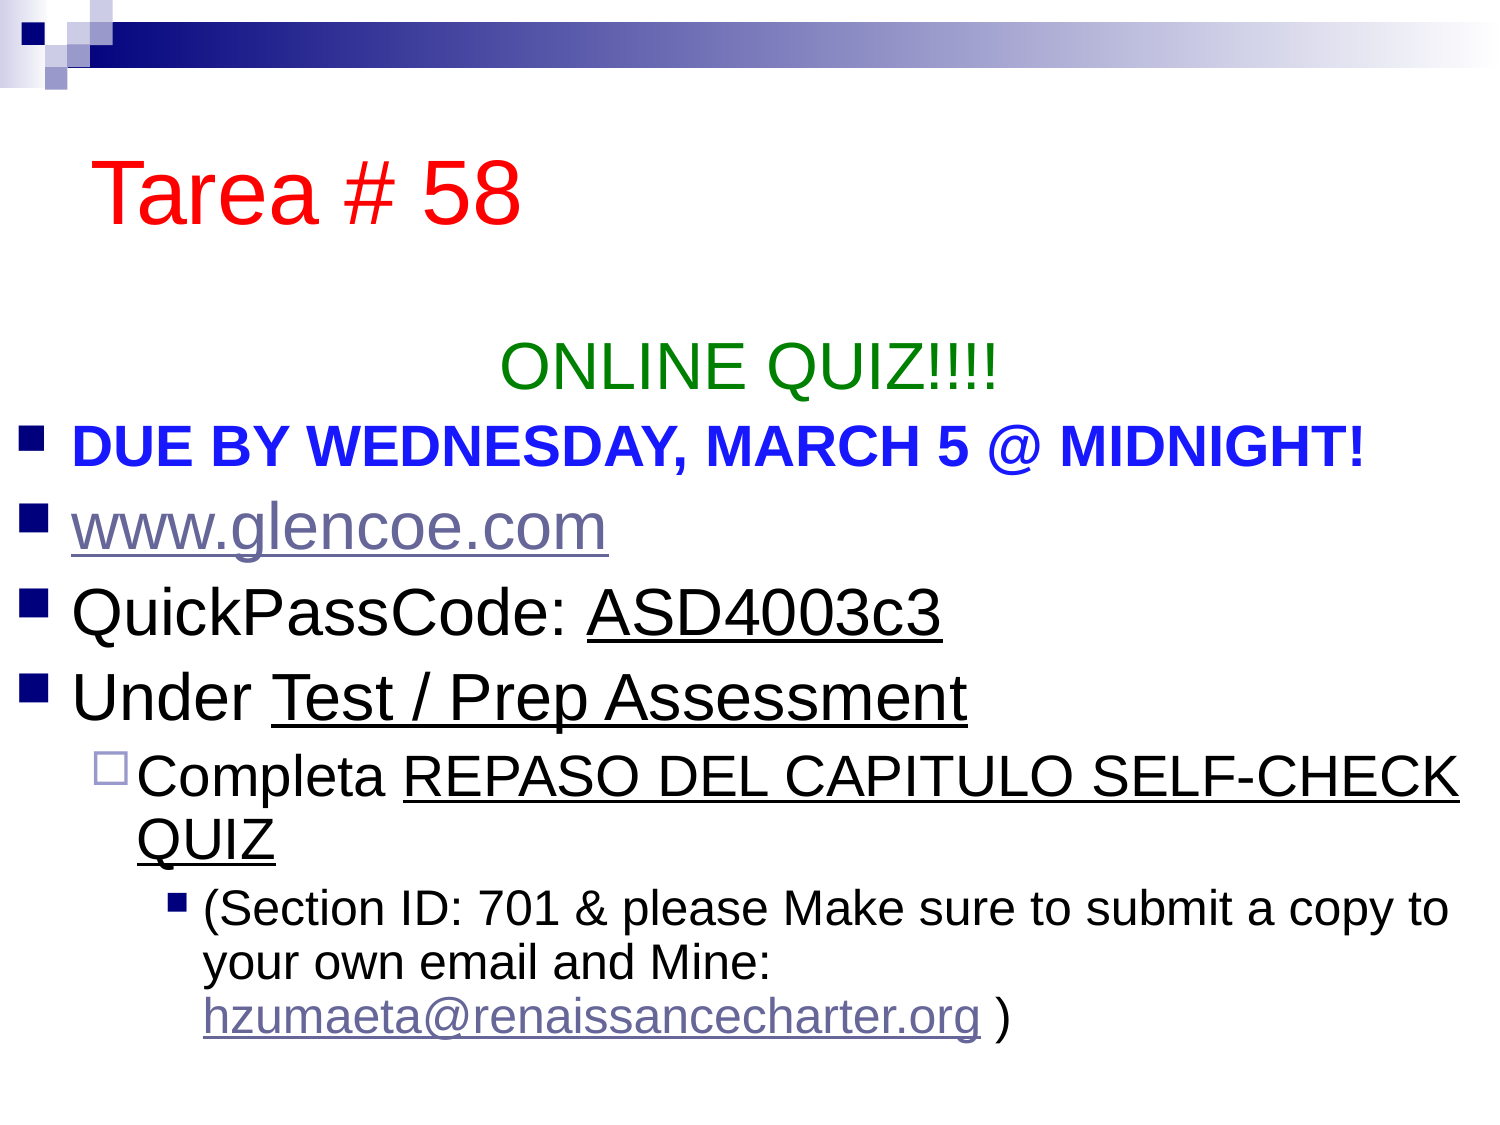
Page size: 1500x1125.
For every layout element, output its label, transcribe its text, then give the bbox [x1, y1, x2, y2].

title Tarea # 58 [75, 75, 1425, 300]
list ONLINE QUIZ!!!! DUE BY WEDNESDAY, MARCH 5 @ MIDNIGHT! www.glencoe.com QuickPassCode: ASD4003c3 Under Test / Prep Assessment Completa REPASO DEL CAPITULO SELF-CHECK QUIZ (Section ID: 701 & please Make sure to submit a copy to your own email and Mine: hzumaeta@renaissancecharter.org ) [0, 324, 1500, 963]
